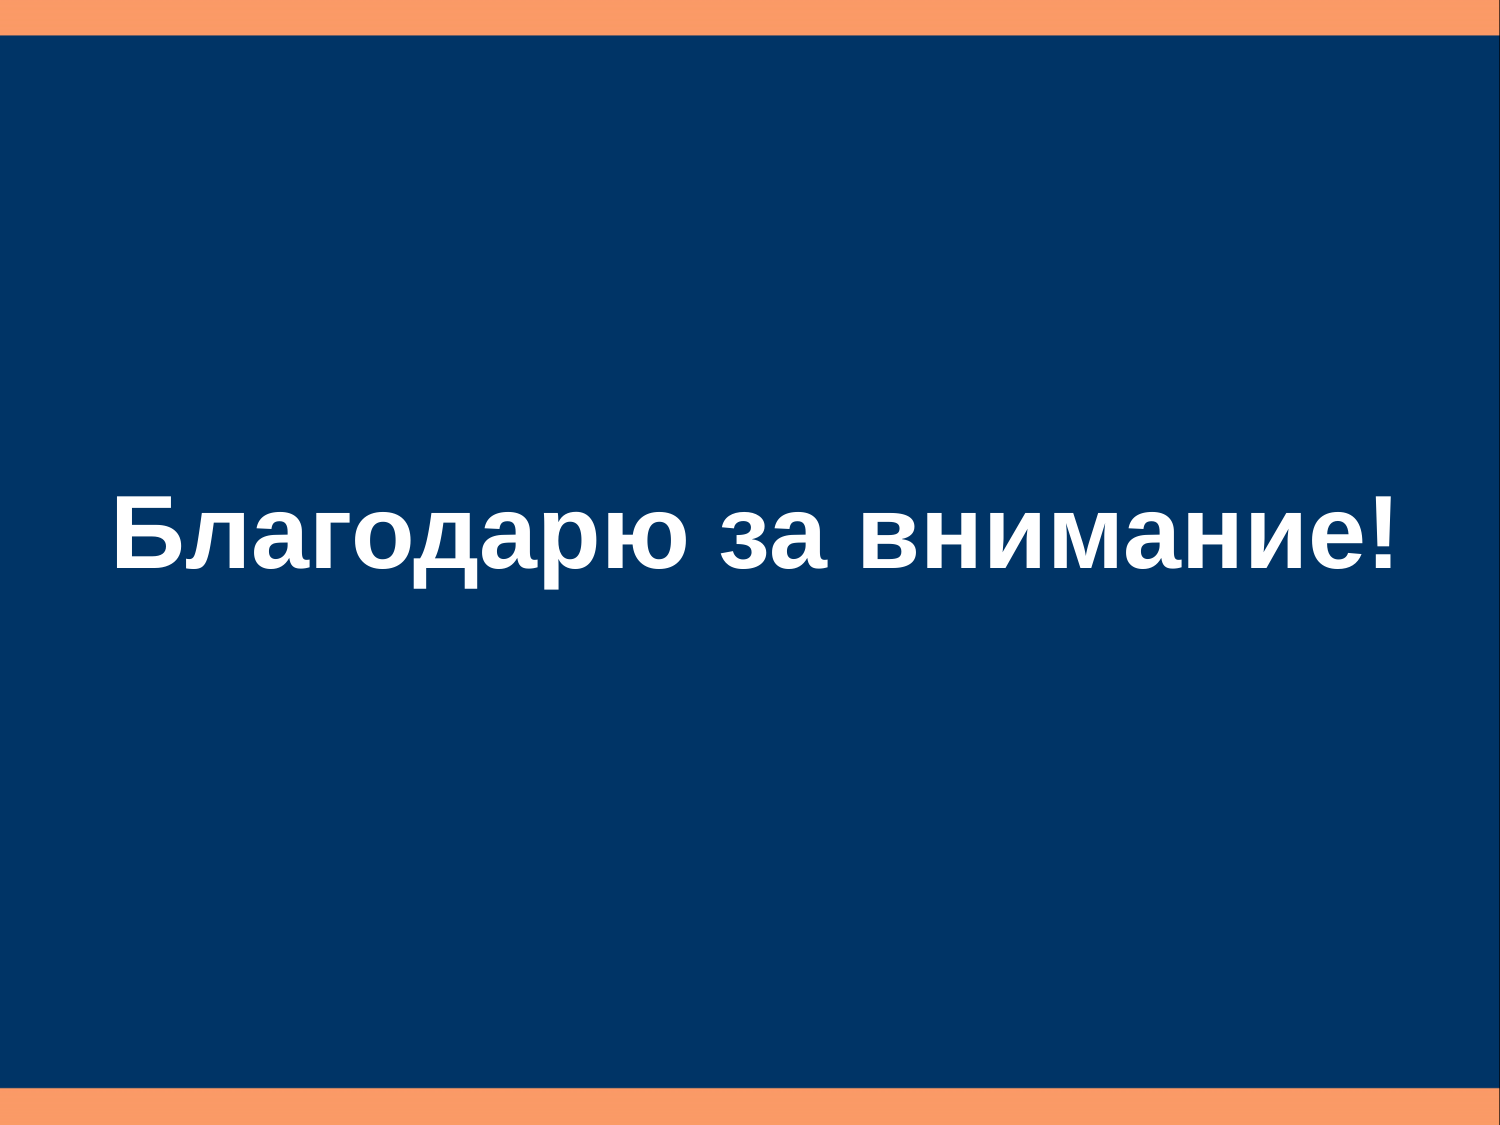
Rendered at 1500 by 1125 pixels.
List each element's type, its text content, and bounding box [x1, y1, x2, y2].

picture [0, 0, 1500, 1125]
text_box Благодарю за внимание! [88, 444, 1424, 597]
